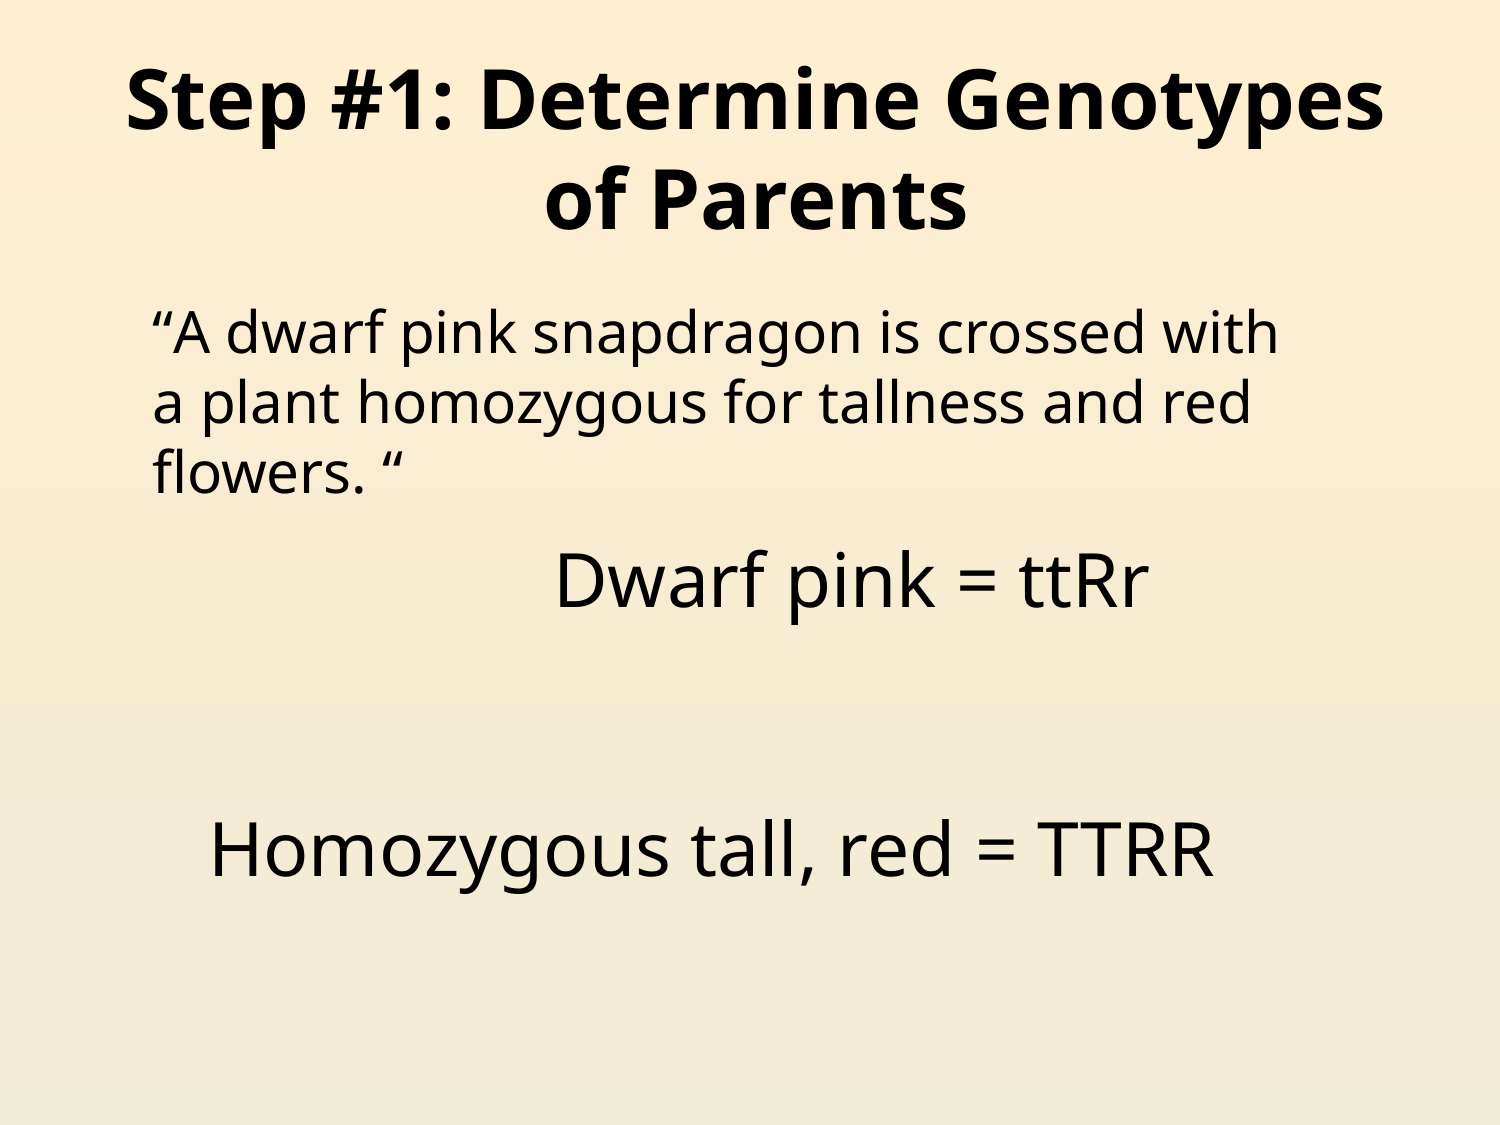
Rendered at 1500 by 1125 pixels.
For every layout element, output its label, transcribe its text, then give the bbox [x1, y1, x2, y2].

text_box Dwarf pink = ttRr [538, 524, 1166, 630]
text_box “A dwarf pink snapdragon is crossed with a plant homozygous for tallness and red flowers. “ [137, 287, 1313, 513]
title Step #1: Determine Genotypes of Parents [62, 24, 1451, 268]
text_box Homozygous tall, red = TTRR [193, 793, 1232, 899]
